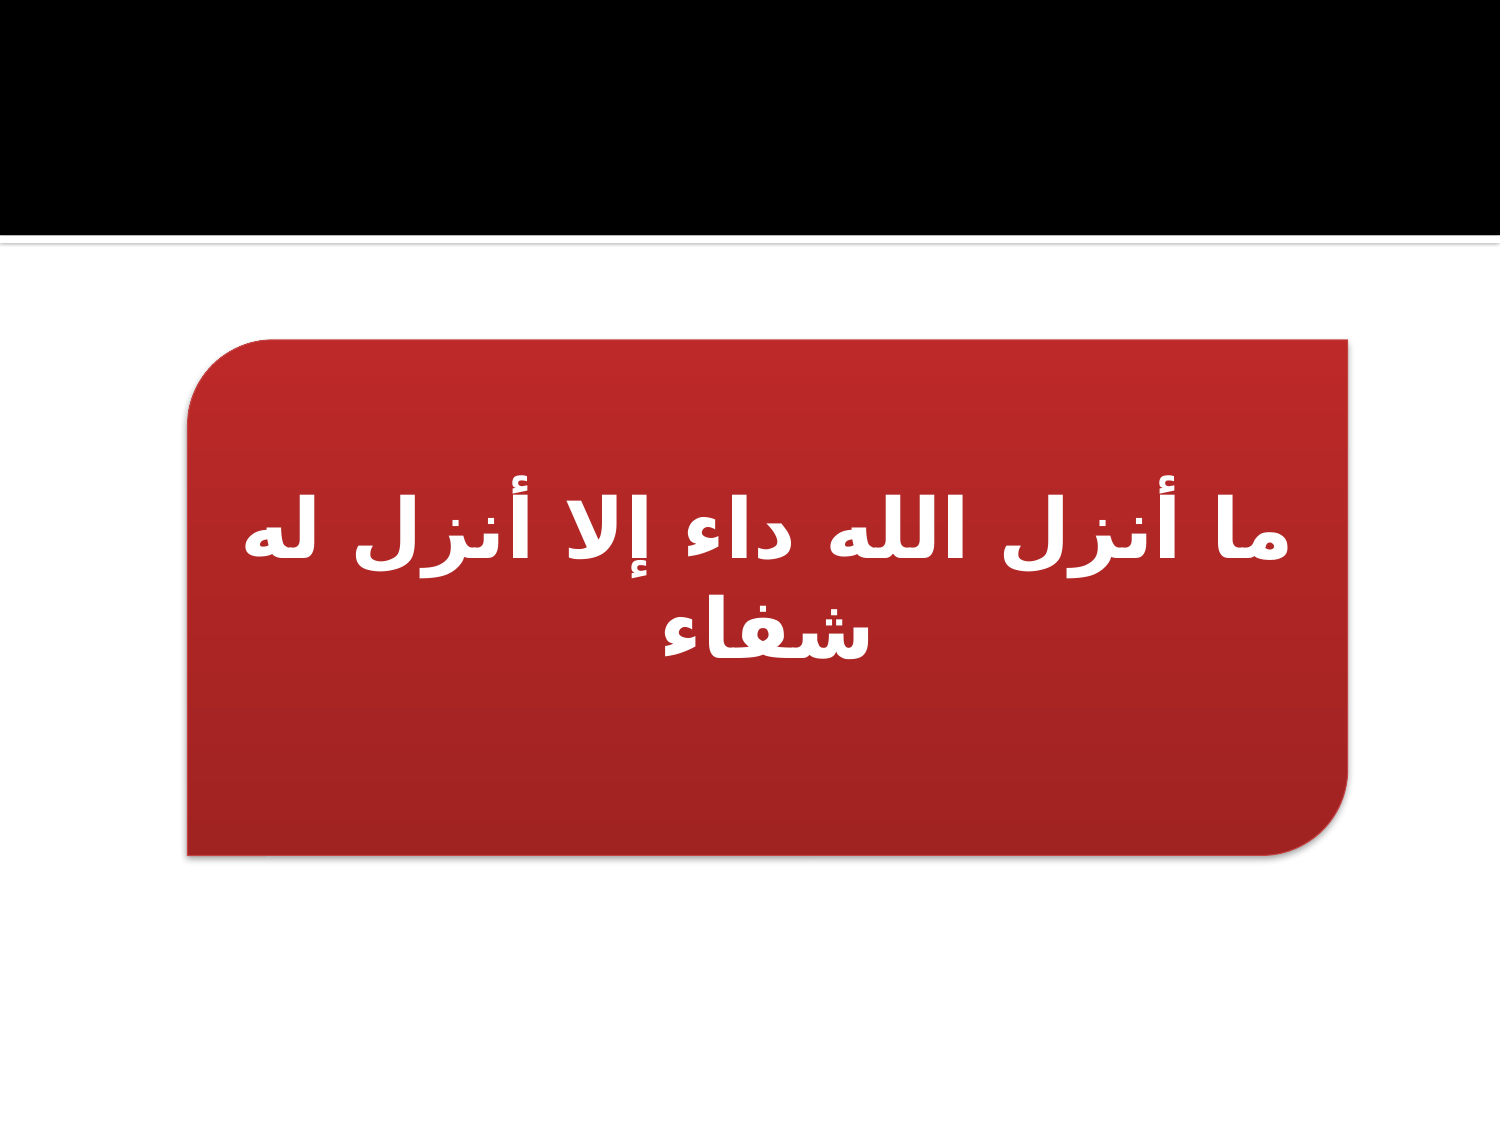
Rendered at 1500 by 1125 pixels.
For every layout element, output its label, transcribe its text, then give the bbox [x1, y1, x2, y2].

text_box ما أنزل الله داء إلا أنزل له شفاء [186, 339, 1349, 857]
